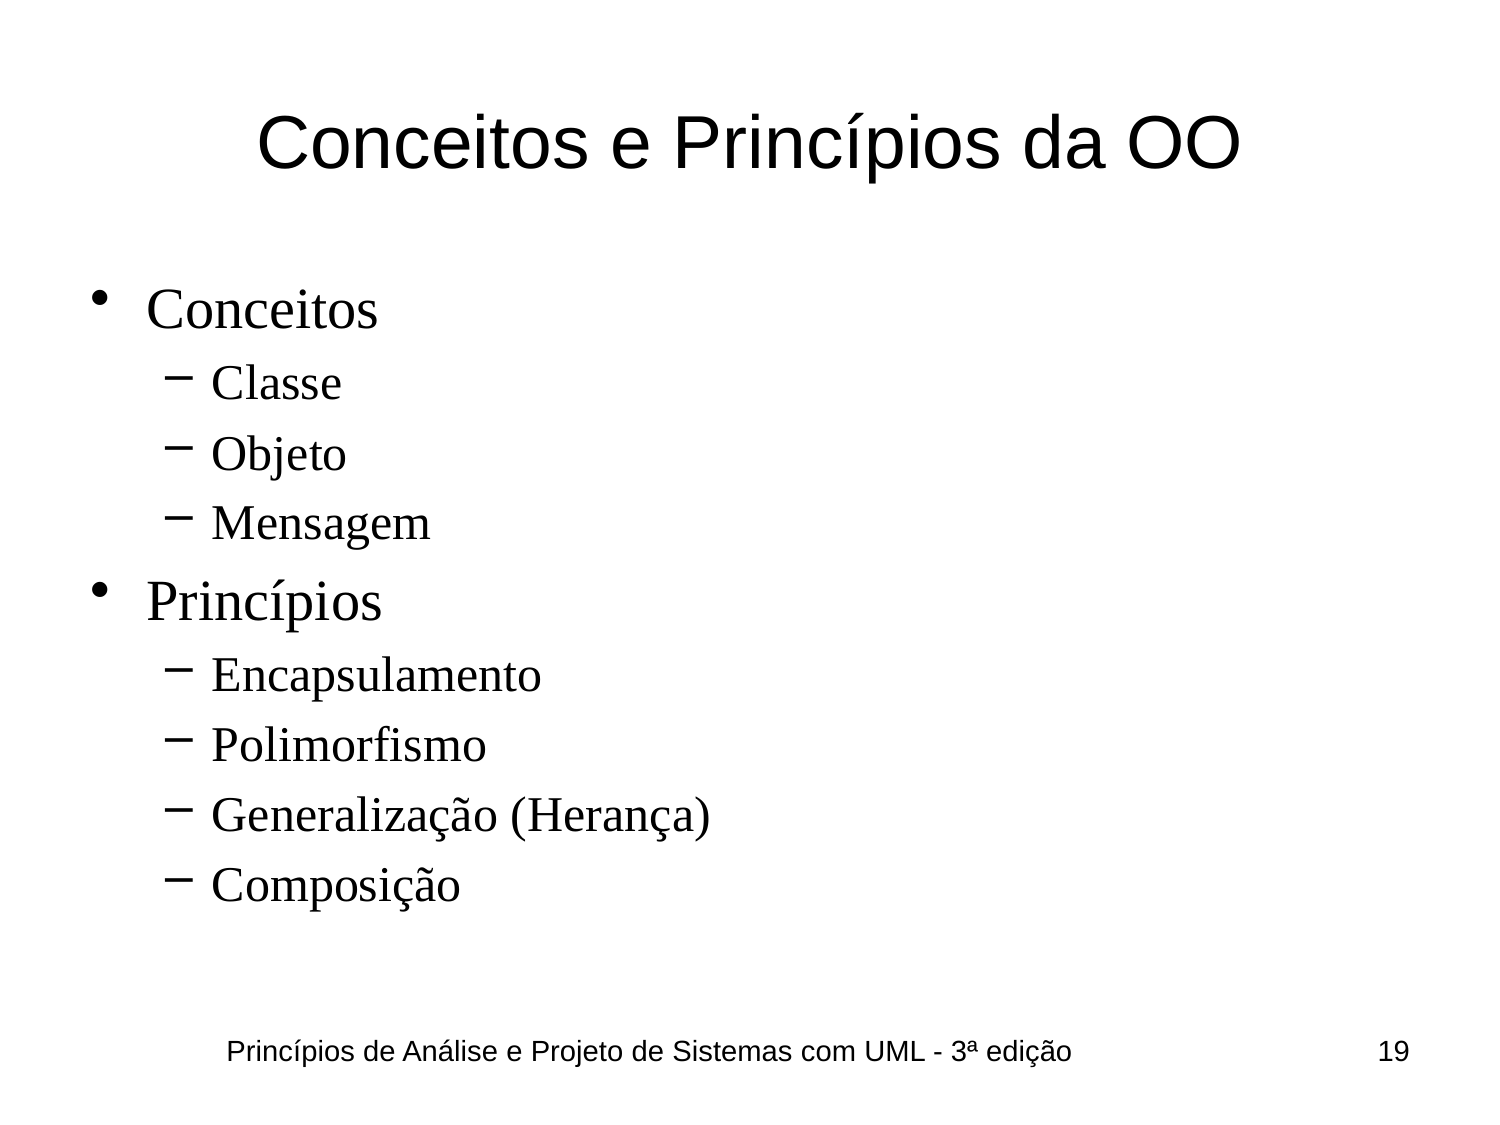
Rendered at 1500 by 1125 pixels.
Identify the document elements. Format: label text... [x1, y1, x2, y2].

slide_number 19 [1237, 1024, 1426, 1103]
title Conceitos e Princípios da OO [74, 44, 1426, 233]
footer Princípios de Análise e Projeto de Sistemas com UML - 3ª edição [74, 1024, 1226, 1103]
list Conceitos Classe Objeto Mensagem Princípios Encapsulamento Polimorfismo Generalização (Herança) Composição [74, 262, 1426, 1006]
